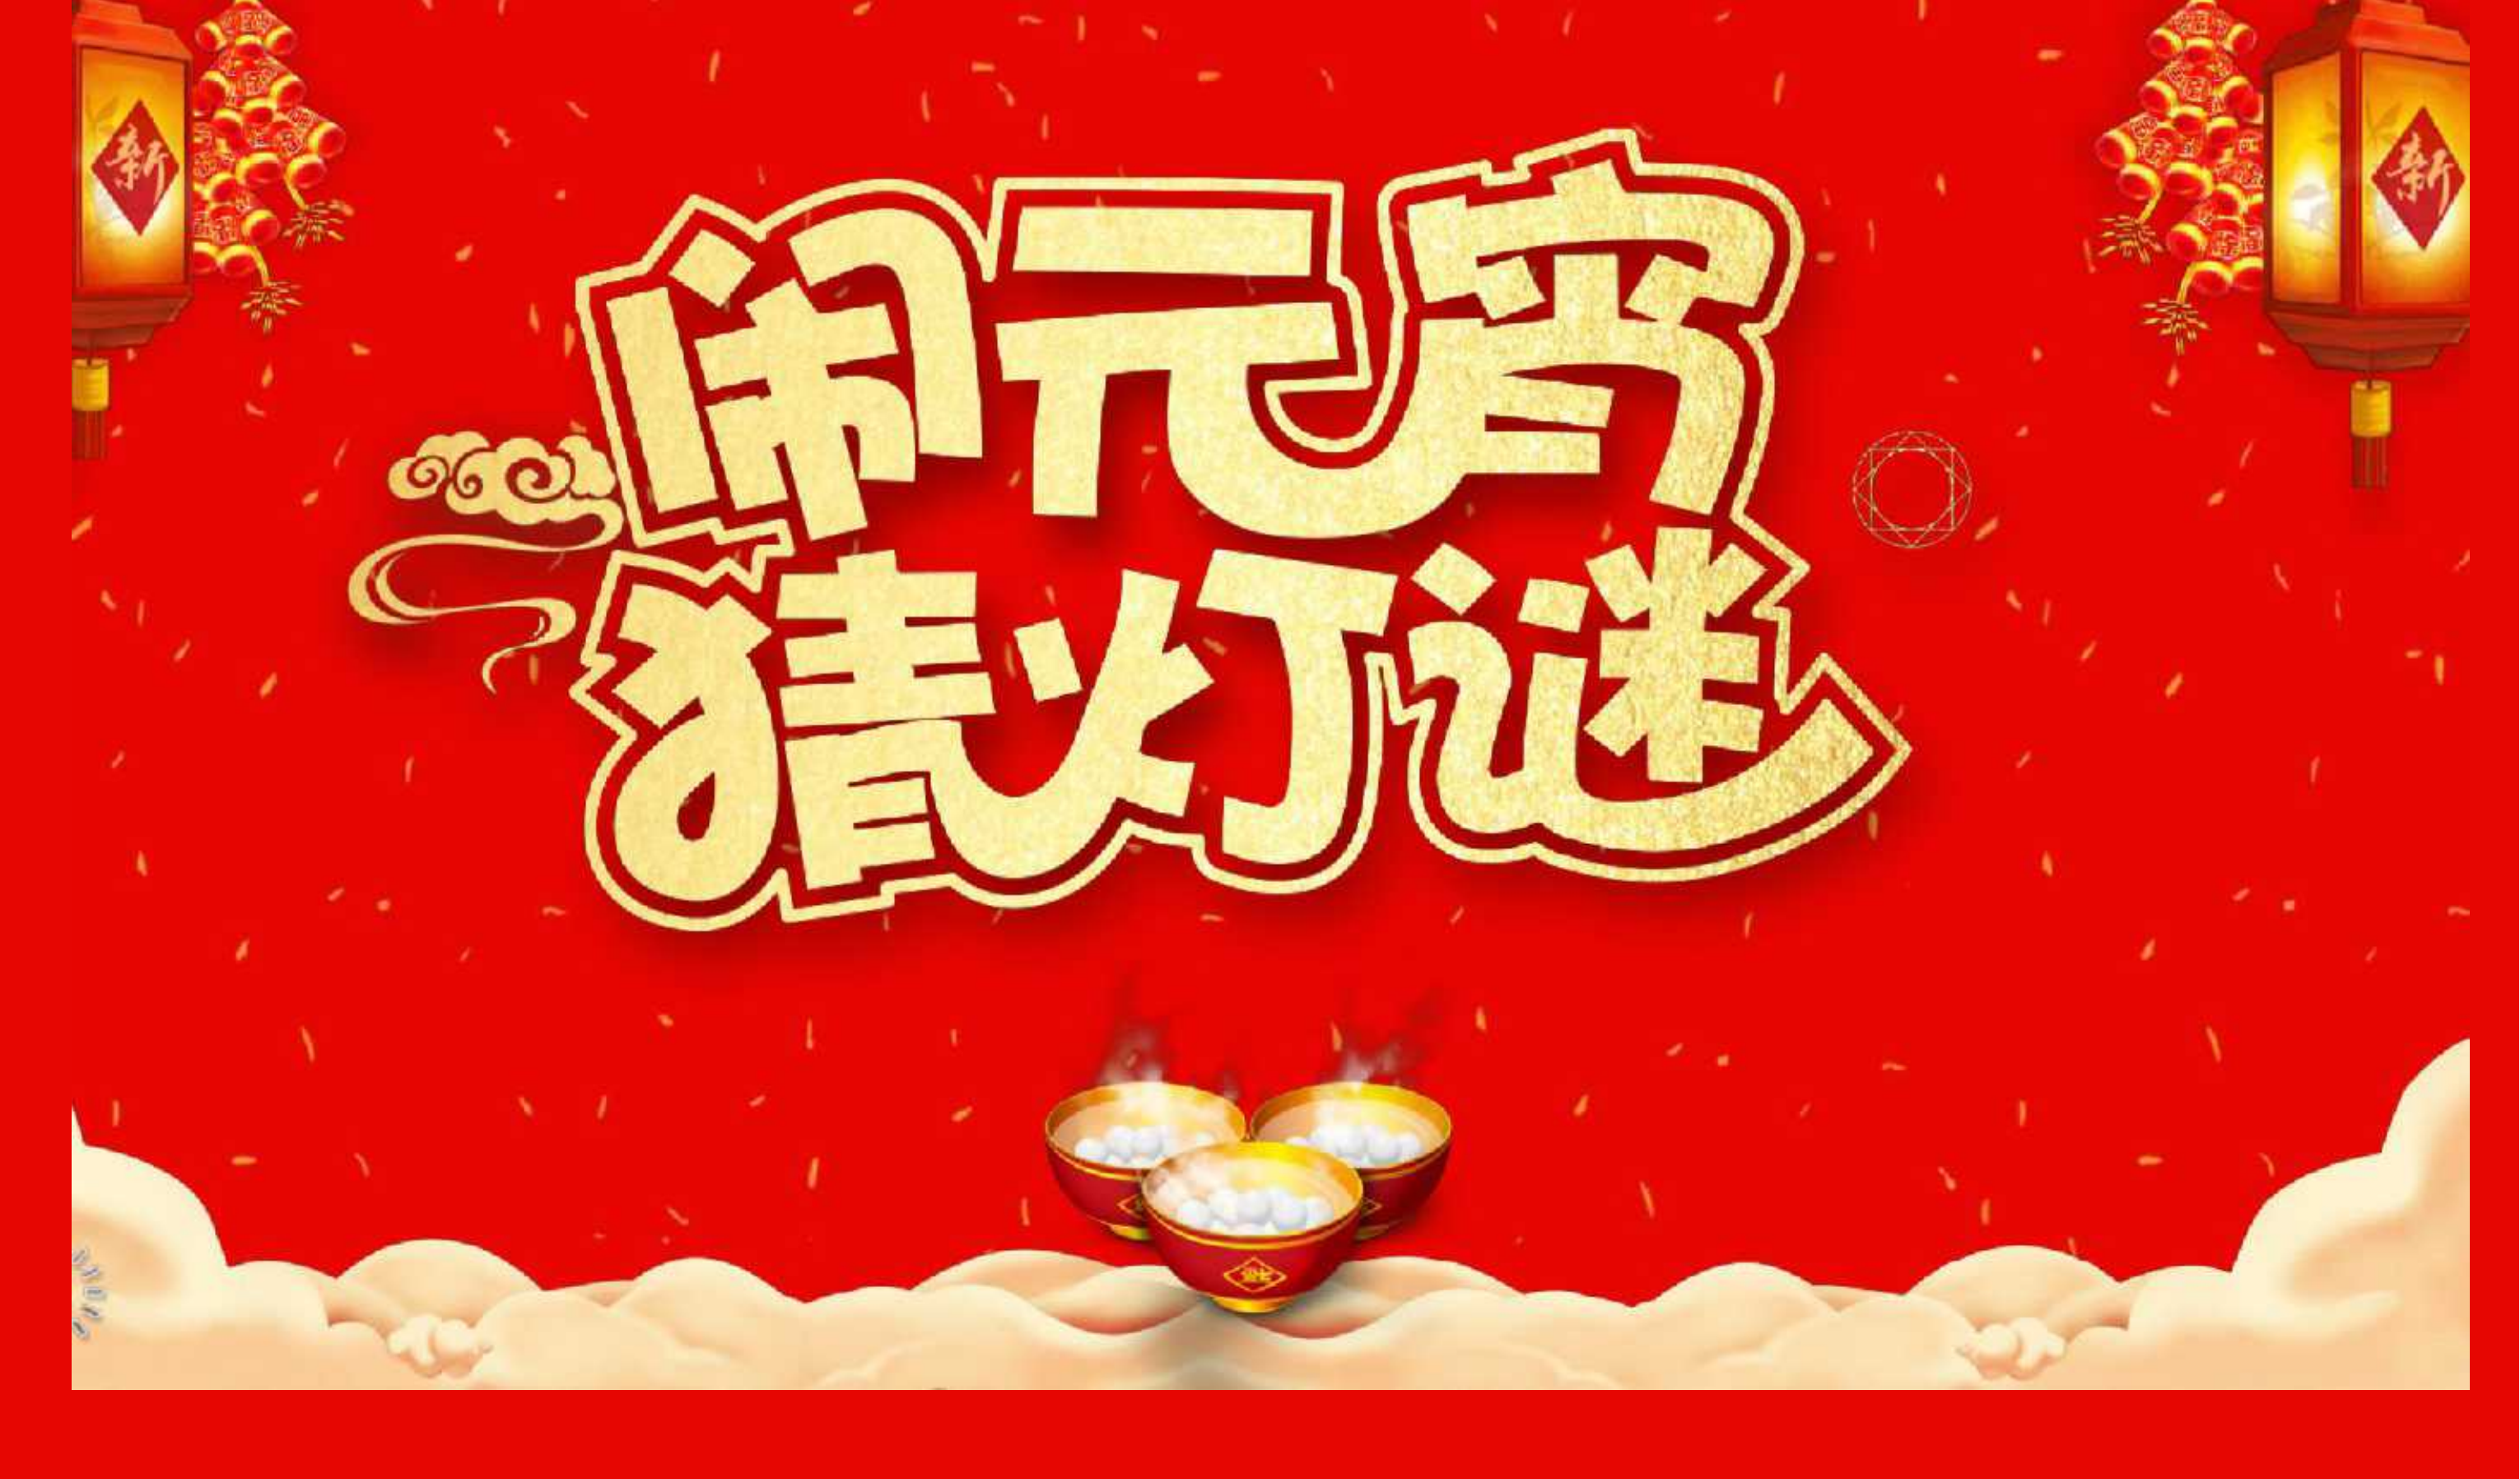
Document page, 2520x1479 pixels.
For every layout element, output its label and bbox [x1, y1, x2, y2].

picture [72, 0, 2471, 1390]
